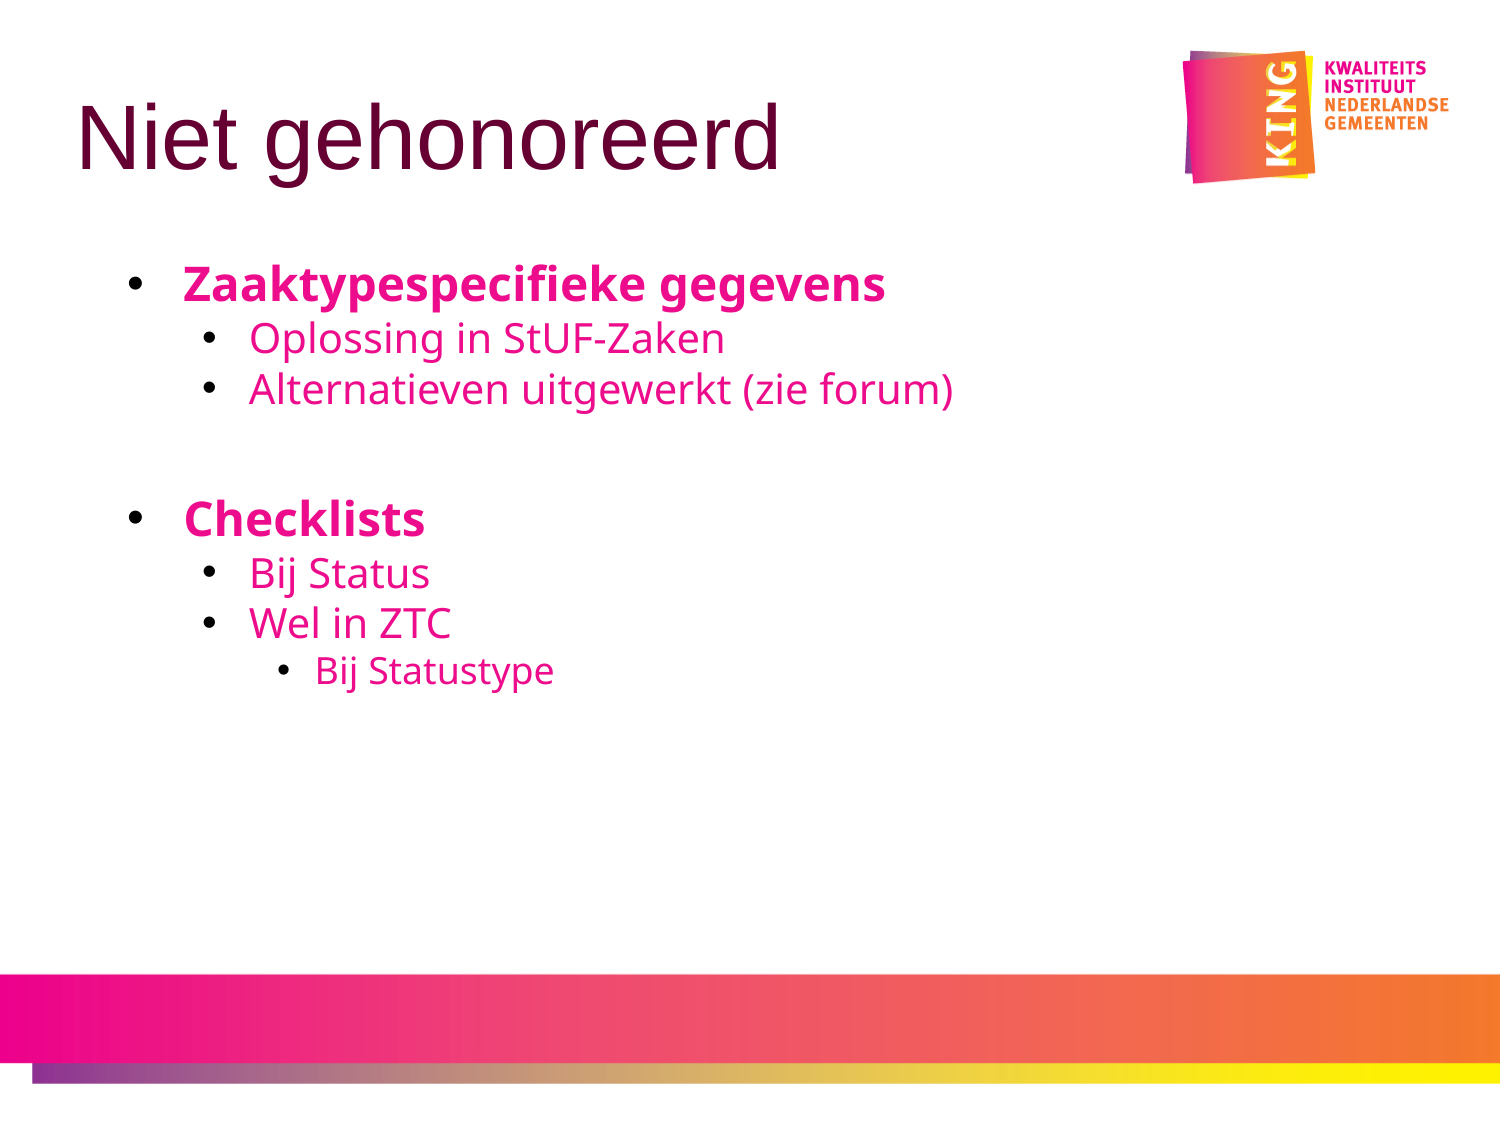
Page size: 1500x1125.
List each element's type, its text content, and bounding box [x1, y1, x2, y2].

list Zaaktypespecifieke gegevens Oplossing in StUF-Zaken Alternatieven uitgewerkt (zie forum) Checklists Bij Status Wel in ZTC Bij Statustype [111, 245, 1500, 989]
title Niet gehonoreerd [74, 44, 1425, 233]
picture [0, 0, 1500, 1125]
